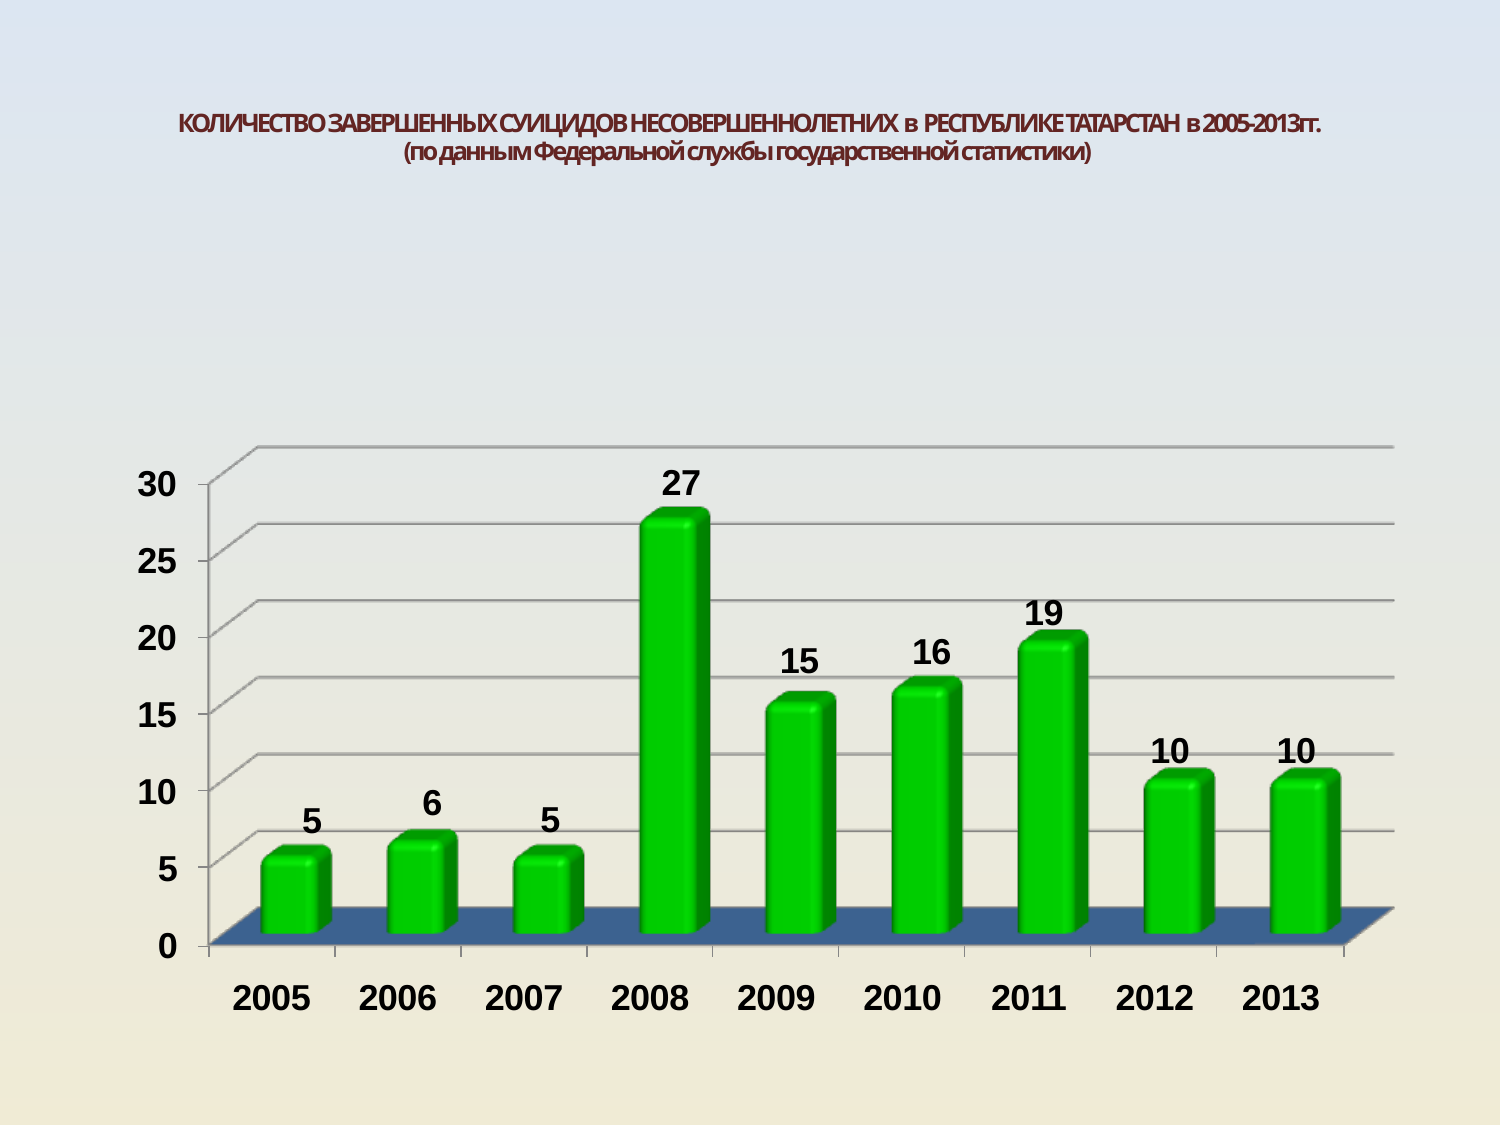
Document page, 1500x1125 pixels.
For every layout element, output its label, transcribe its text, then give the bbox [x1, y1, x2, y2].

title КОЛИЧЕСТВО ЗавершенныХ суицидОВ несовершеннолетних в Республике Татарстан в 2005-2013гг. (по данным Федеральной службы государственной статистики) [74, 44, 1426, 233]
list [76, 402, 1459, 1053]
